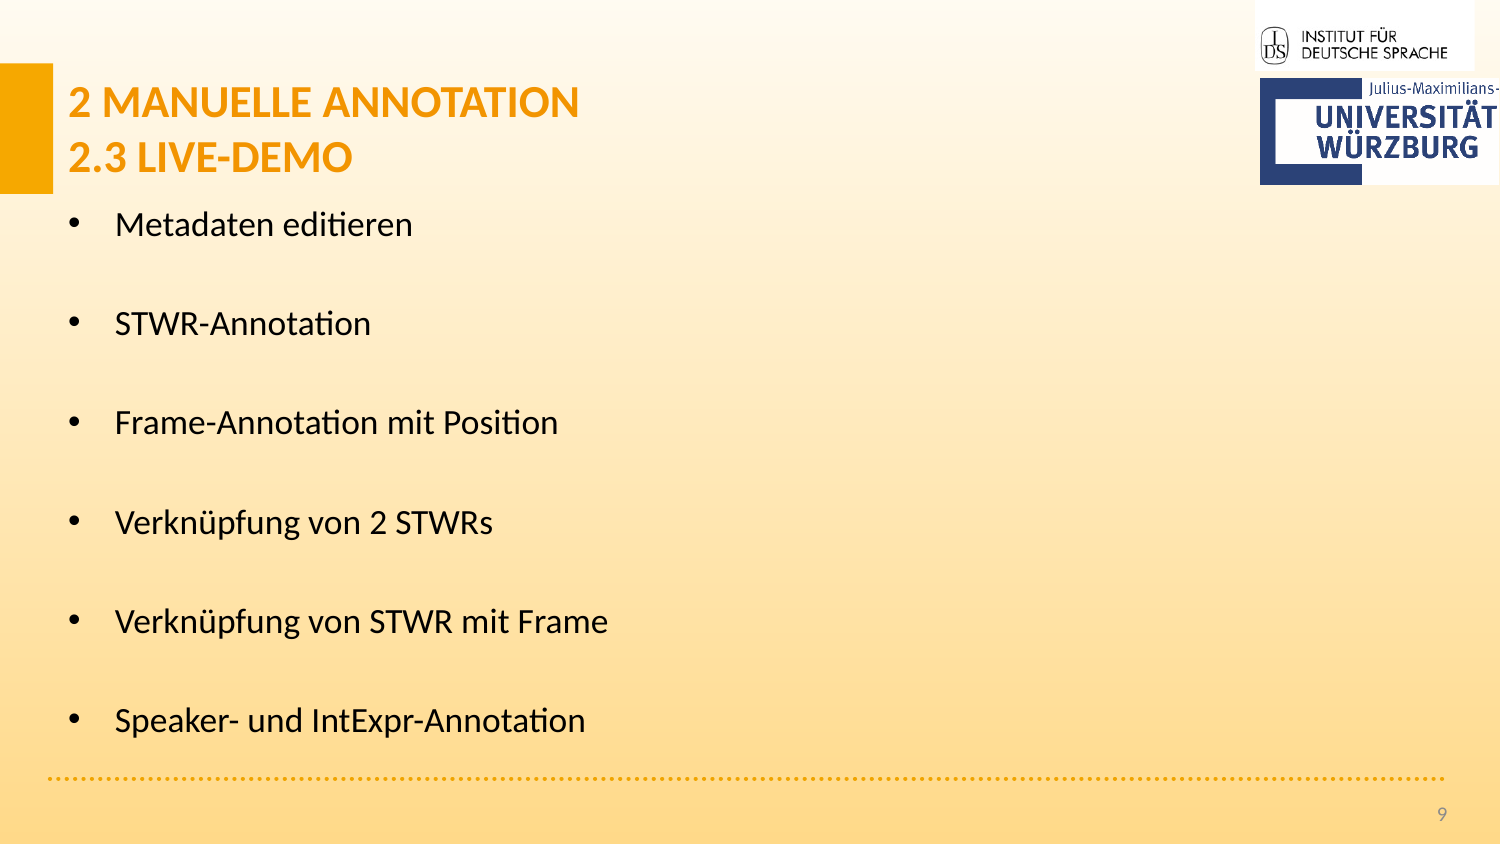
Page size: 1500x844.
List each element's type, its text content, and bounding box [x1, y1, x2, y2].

picture [1259, 78, 1499, 185]
picture [1255, 0, 1475, 71]
list Metadaten editieren STWR-Annotation Frame-Annotation mit Position Verknüpfung von 2 STWRs Verknüpfung von STWR mit Frame Speaker- und IntExpr-Annotation [53, 193, 1449, 779]
slide_number 9 [1346, 782, 1448, 844]
title 2 manuelle annotation 2.3 LIVe-Demo [53, 64, 896, 193]
